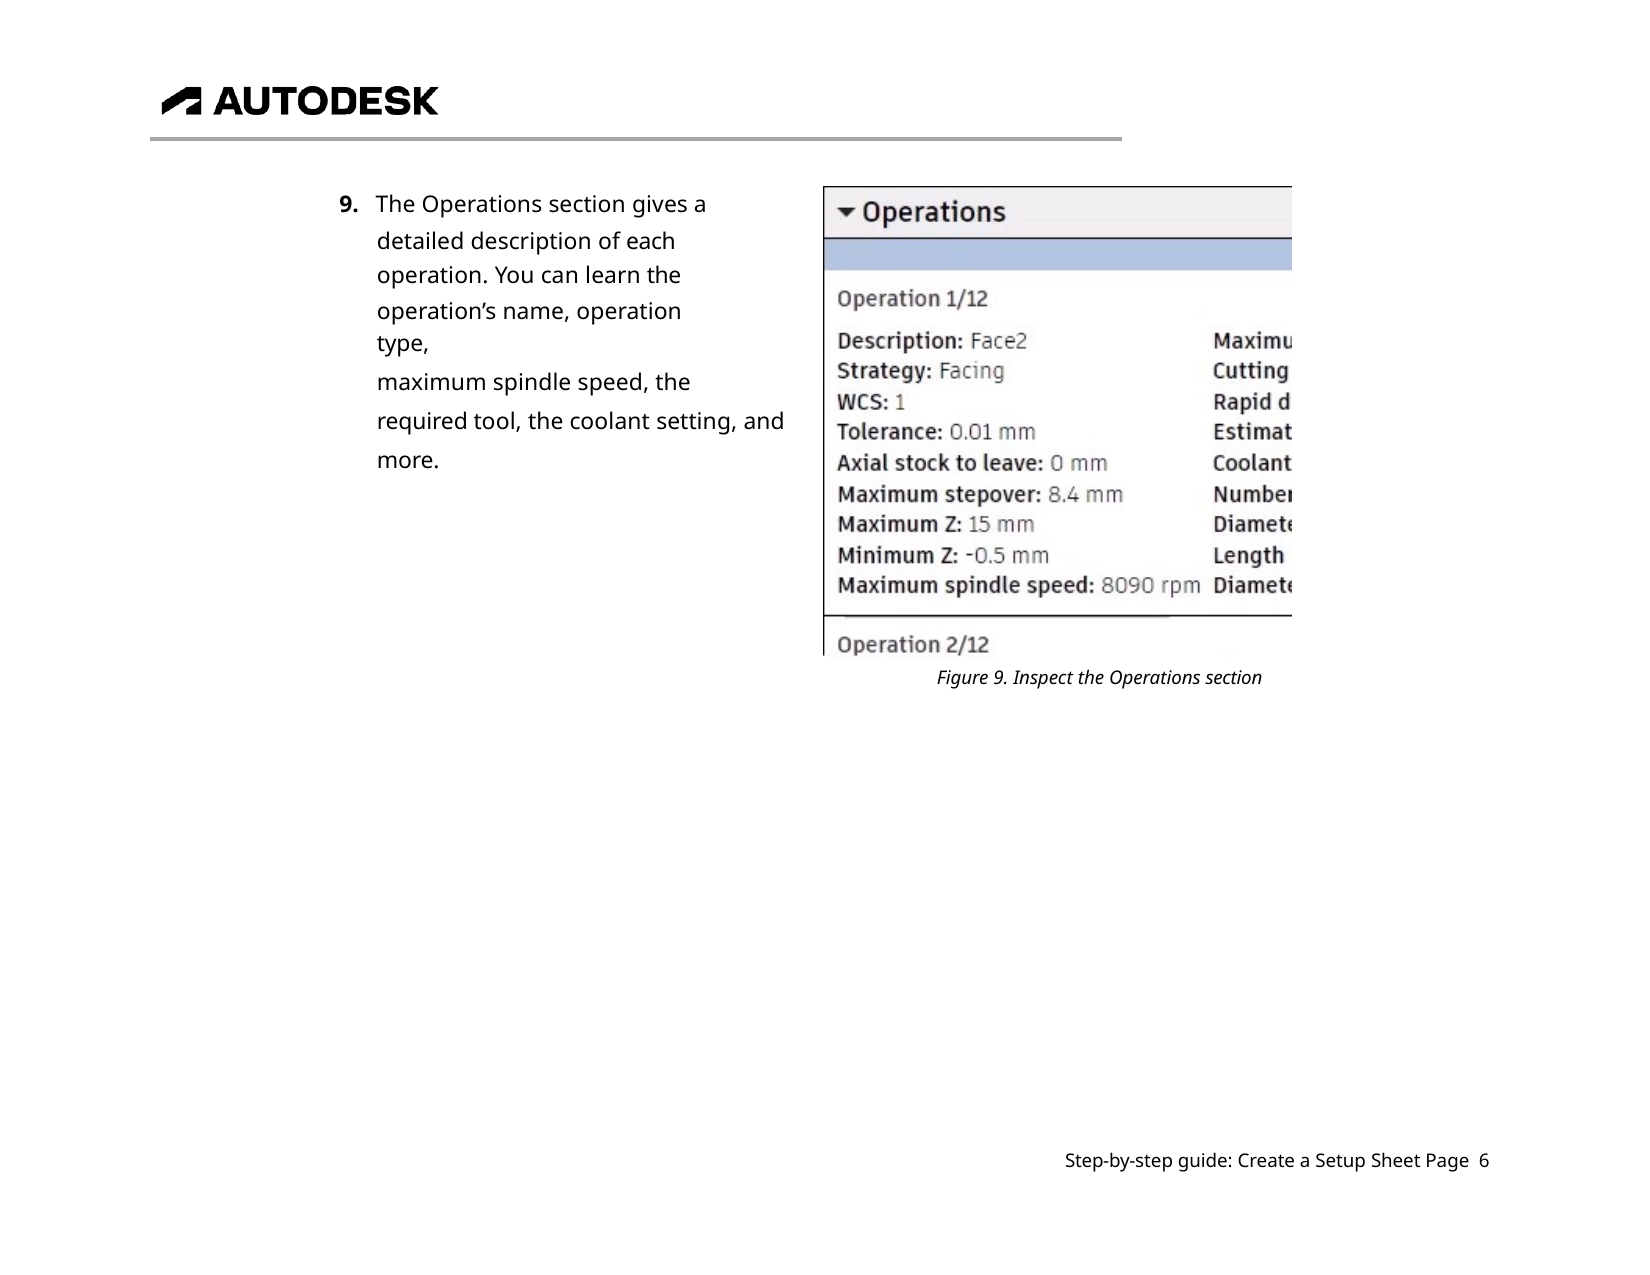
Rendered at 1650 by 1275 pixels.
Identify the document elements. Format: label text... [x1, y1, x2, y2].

table_header Figure 9. Inspect the Operations section [804, 187, 1297, 707]
picture [161, 86, 439, 115]
table_header 9. The Operations section gives a detailed description of each operation. You can learn the operation’s name, operation type, maximum spindle speed, the required tool, the coolant setting, and more. [334, 187, 804, 707]
picture [822, 186, 1292, 659]
slide_number Step-by-step guide: Create a Setup Sheet Page 3 [1063, 1145, 1509, 1275]
